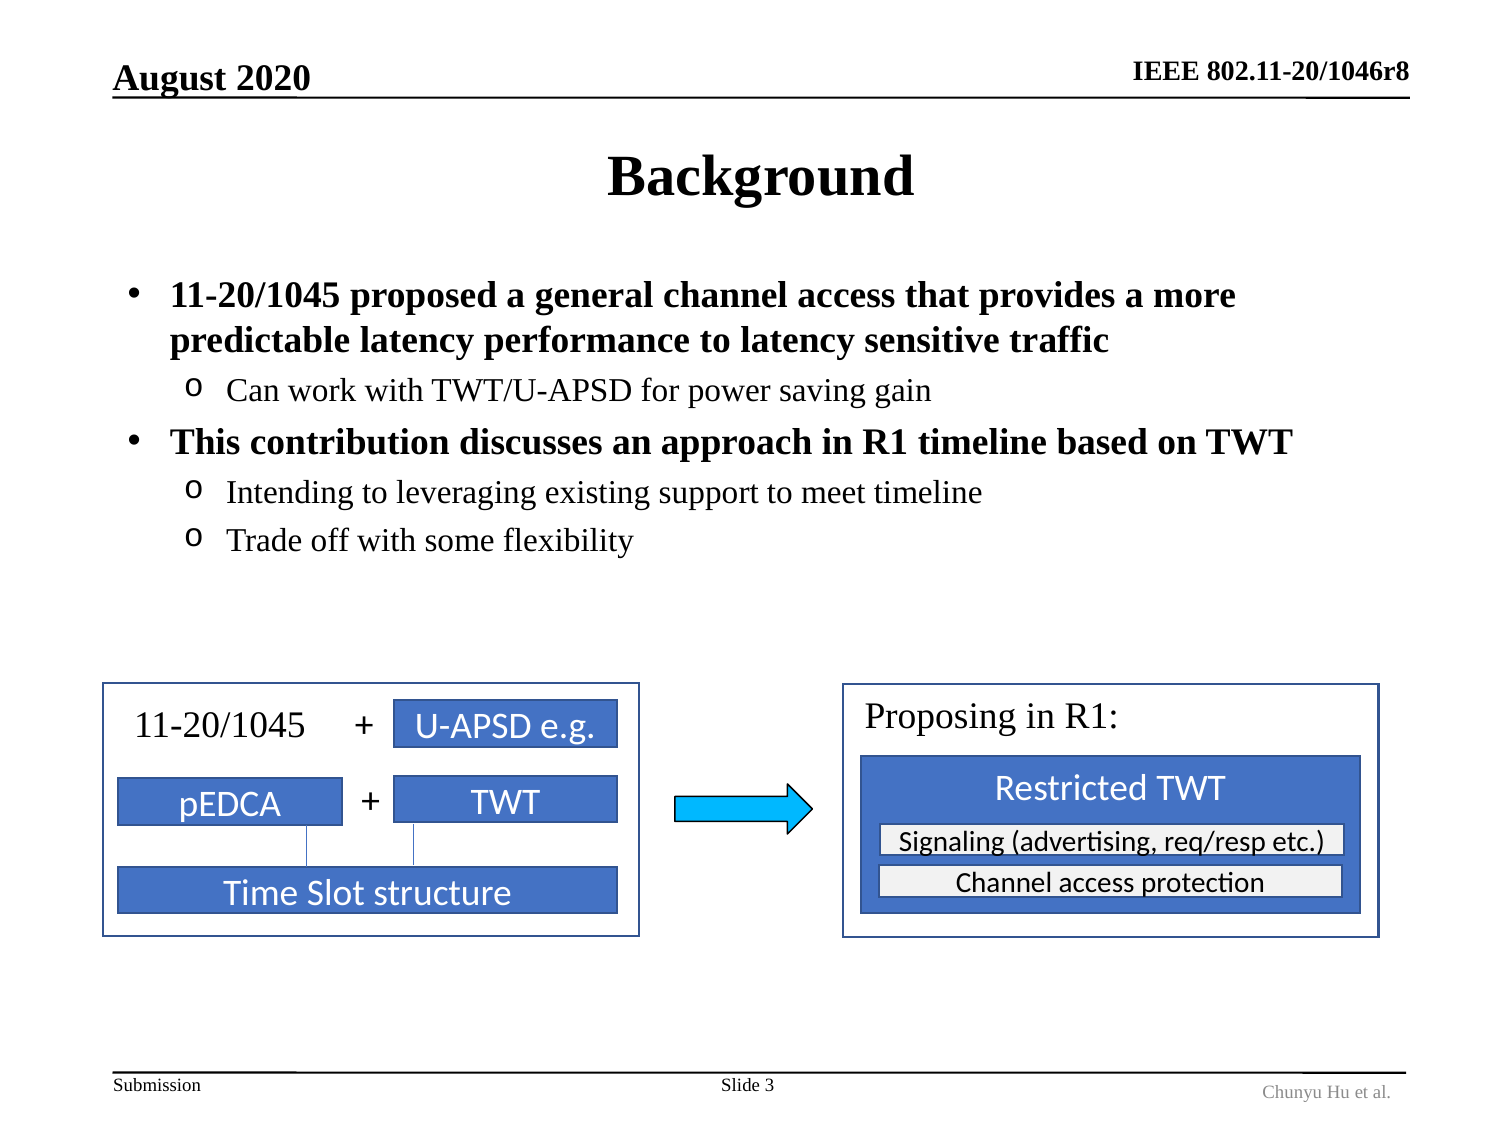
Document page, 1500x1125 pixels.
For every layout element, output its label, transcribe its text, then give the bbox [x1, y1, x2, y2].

slide_number Slide 3 [702, 1072, 793, 1111]
title Background [112, 97, 1411, 248]
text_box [860, 755, 1361, 914]
text_box Proposing in R1: [849, 683, 1163, 744]
text_box [842, 684, 1379, 938]
list 11-20/1045 proposed a general channel access that provides a more predictable latency performance to latency sensitive traffic Can work with TWT/U-APSD for power saving gain This contribution discusses an approach in R1 timeline based on TWT Intending to leveraging existing support to meet timeline Trade off with some flexibility [112, 262, 1411, 627]
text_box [102, 682, 639, 937]
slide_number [112, 52, 563, 90]
footer Chunyu Hu et al. [877, 1072, 1407, 1110]
text_box [674, 783, 813, 834]
